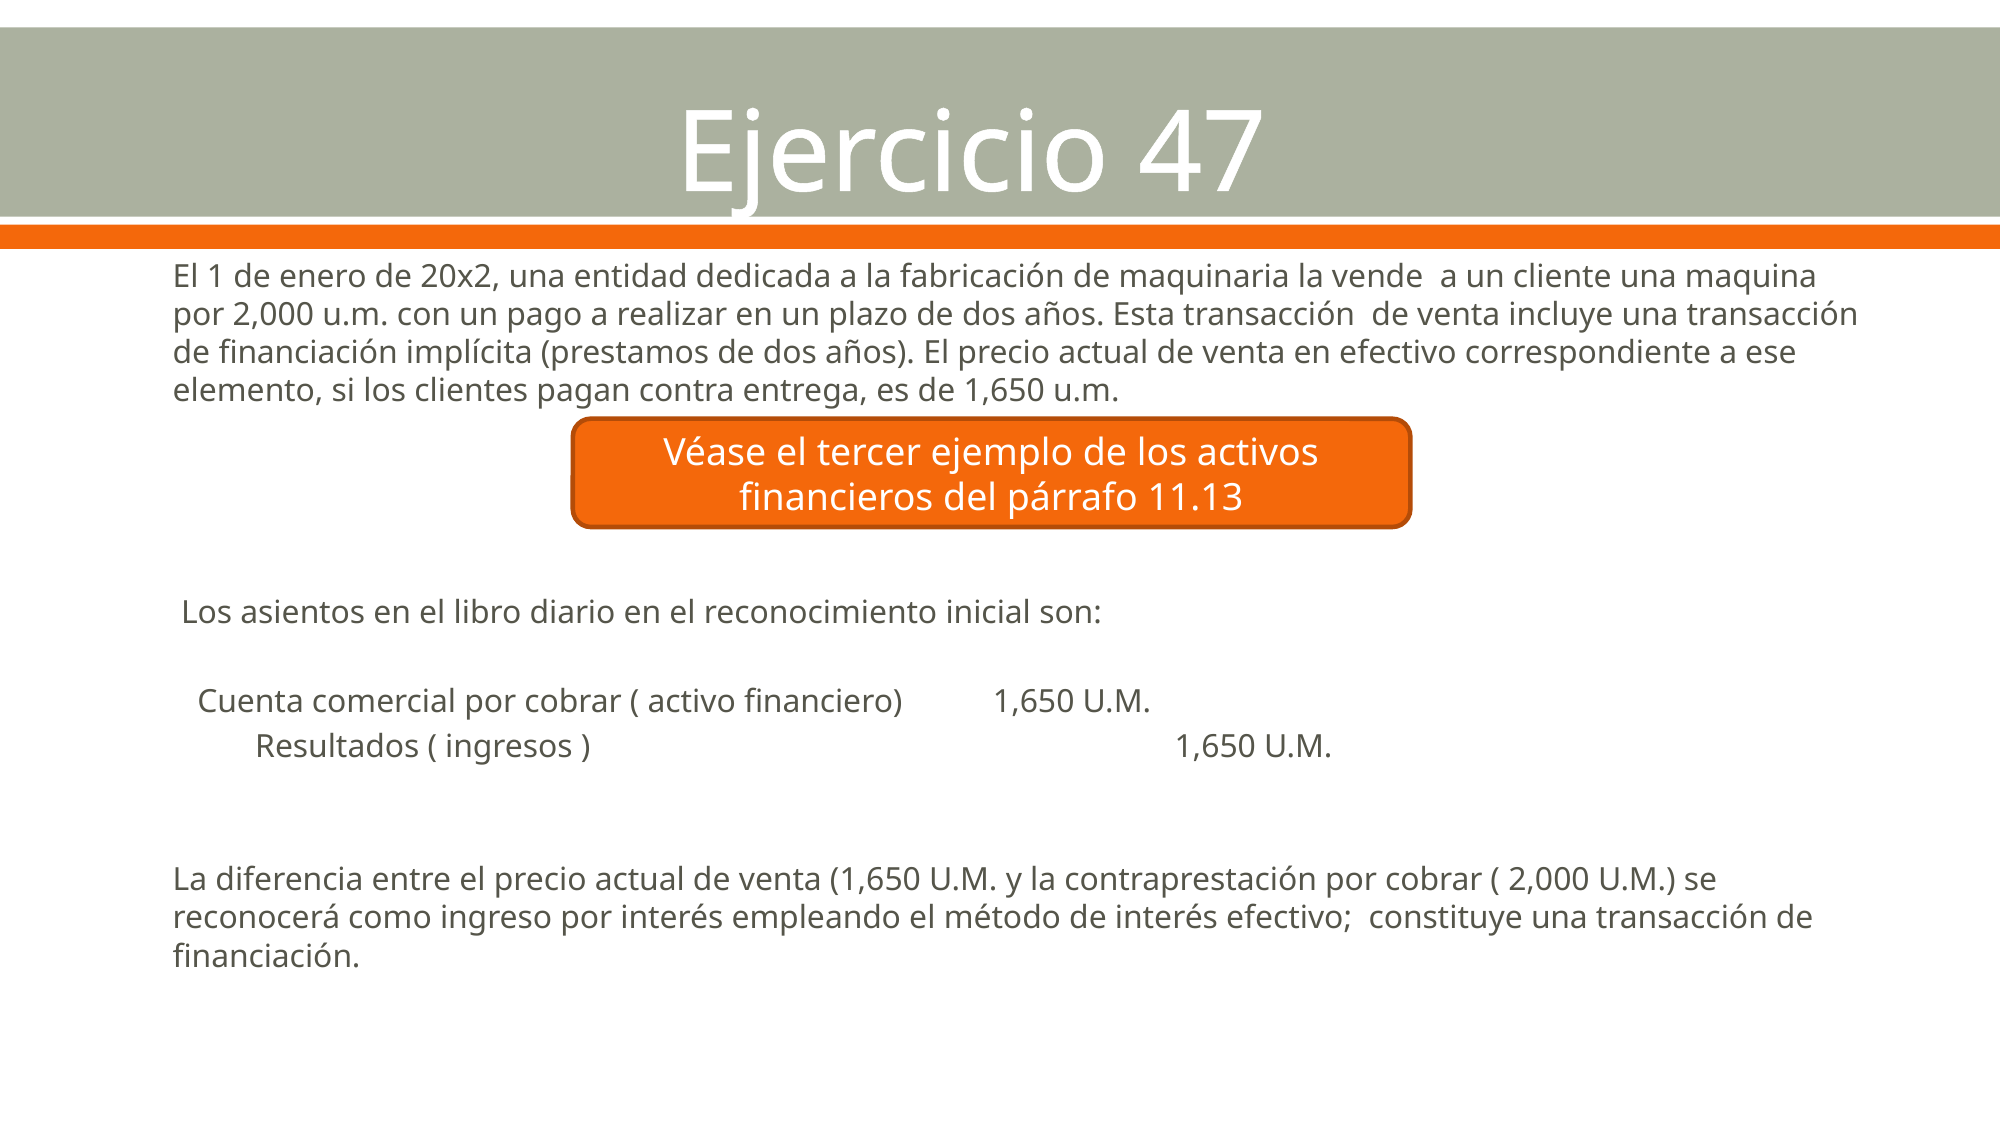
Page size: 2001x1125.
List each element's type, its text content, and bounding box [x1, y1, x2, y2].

list El 1 de enero de 20x2, una entidad dedicada a la fabricación de maquinaria la vende a un cliente una maquina por 2,000 u.m. con un pago a realizar en un plazo de dos años. Esta transacción de venta incluye una transacción de financiación implícita (prestamos de dos años). El precio actual de venta en efectivo correspondiente a ese elemento, si los clientes pagan contra entrega, es de 1,650 u.m. Los asientos en el libro diario en el reconocimiento inicial son: Cuenta comercial por cobrar ( activo financiero) 1,650 U.M. Resultados ( ingresos ) 1,650 U.M. La diferencia entre el precio actual de venta (1,650 U.M. y la contraprestación por cobrar ( 2,000 U.M.) se reconocerá como ingreso por interés empleando el método de interés efectivo; constituye una transacción de financiación. [157, 247, 1881, 1094]
text_box Véase el tercer ejemplo de los activos financieros del párrafo 11.13 [570, 416, 1413, 530]
title Ejercicio 47 [149, 66, 1793, 225]
